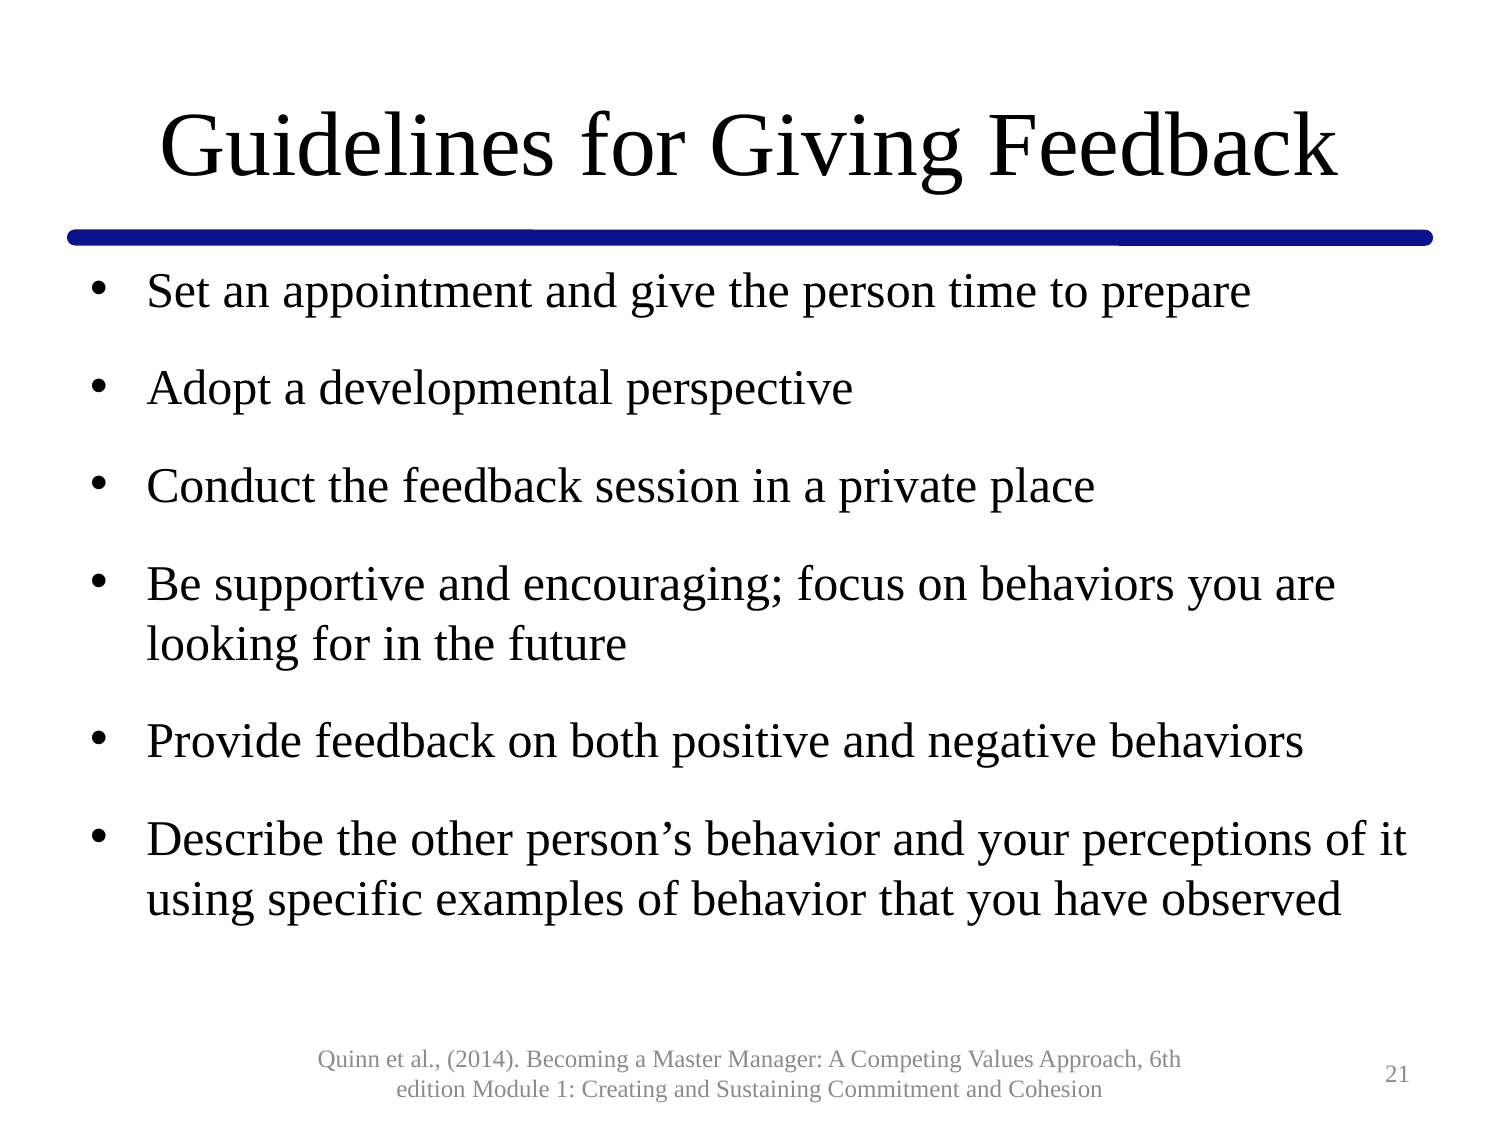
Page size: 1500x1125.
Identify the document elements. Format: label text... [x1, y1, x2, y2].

title Guidelines for Giving Feedback [75, 45, 1425, 233]
slide_number 21 [1074, 1042, 1425, 1103]
list Set an appointment and give the person time to prepare Adopt a developmental perspective Conduct the feedback session in a private place Be supportive and encouraging; focus on behaviors you are looking for in the future Provide feedback on both positive and negative behaviors Describe the other person’s behavior and your perceptions of it using specific examples of behavior that you have observed [75, 249, 1425, 1005]
footer Quinn et al., (2014). Becoming a Master Manager: A Competing Values Approach, 6th edition Module 1: Creating and Sustaining Commitment and Cohesion [275, 1042, 1074, 1103]
